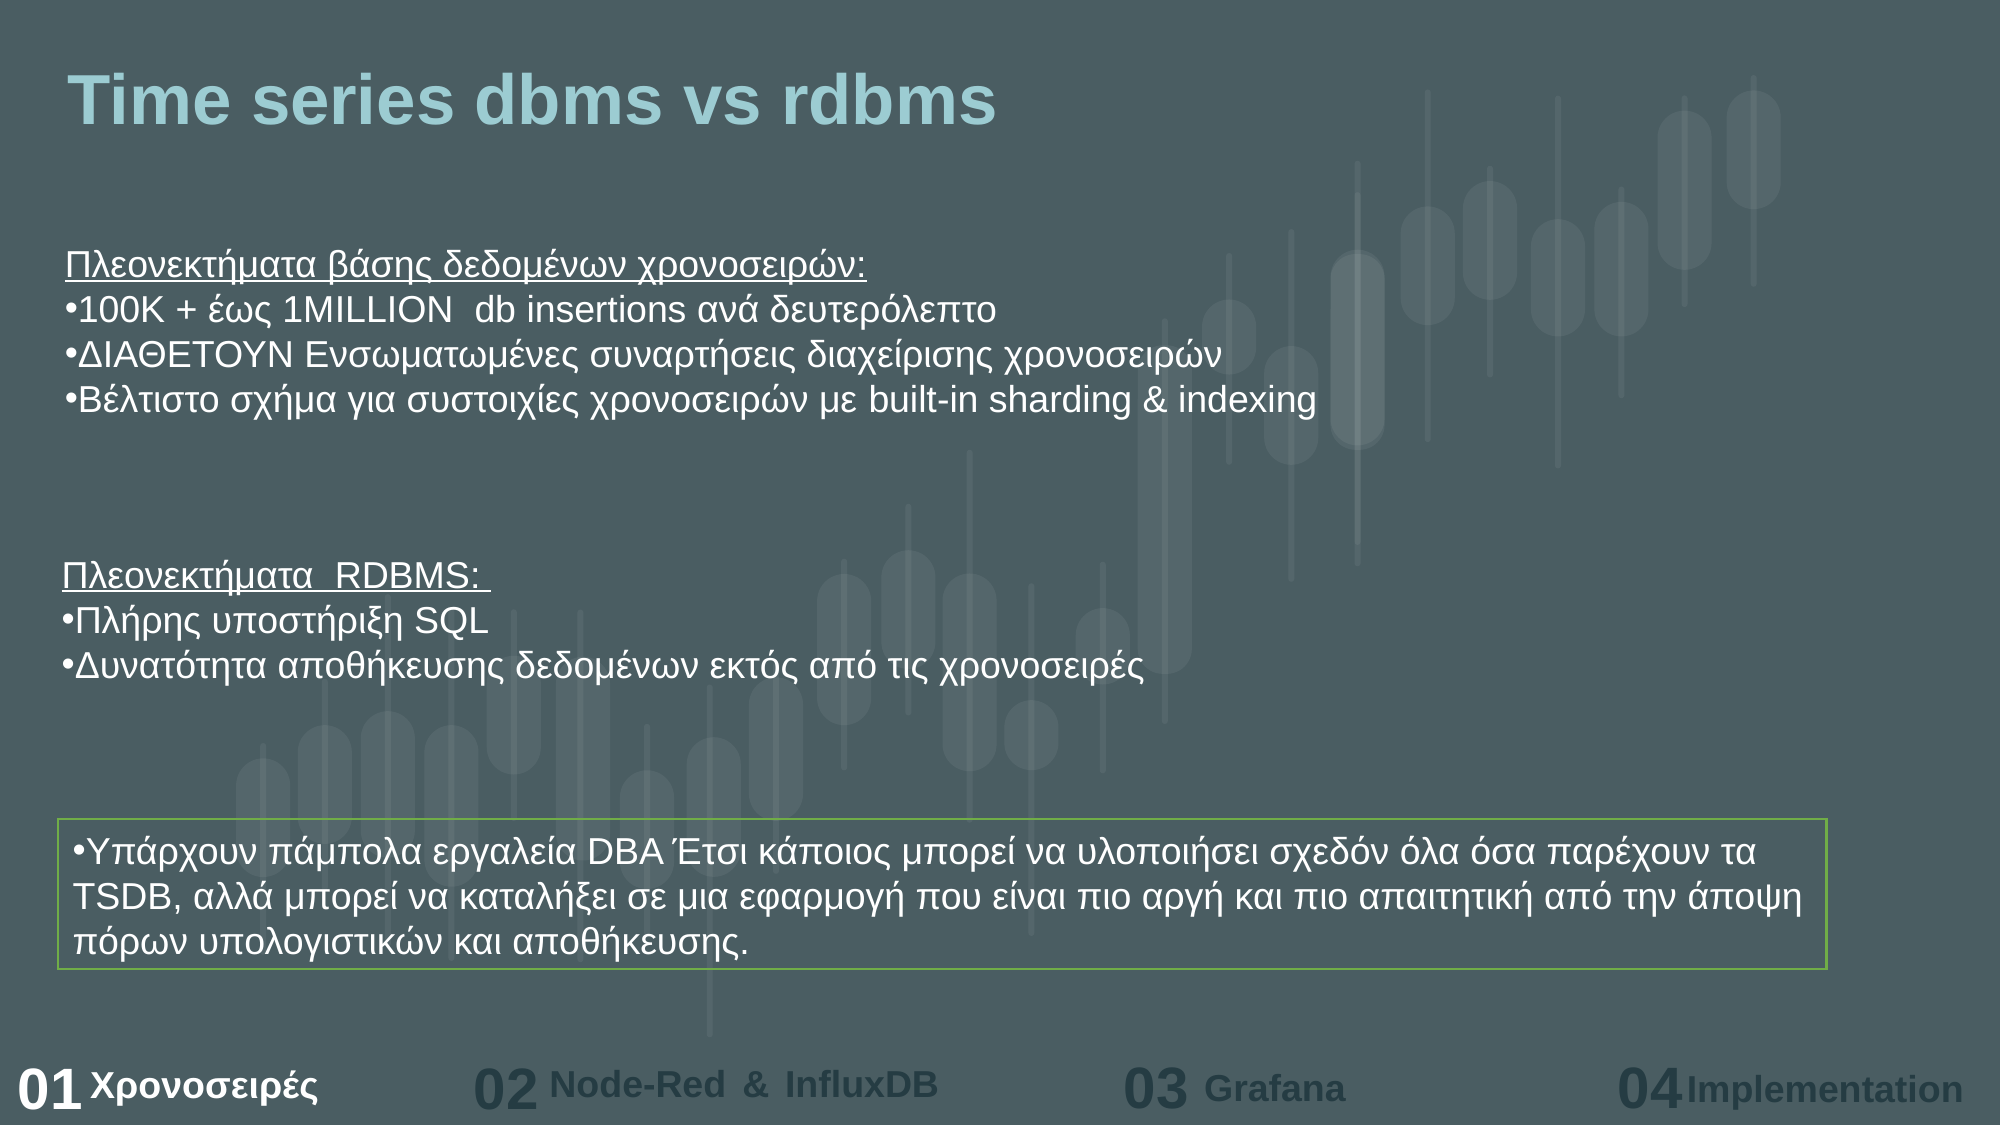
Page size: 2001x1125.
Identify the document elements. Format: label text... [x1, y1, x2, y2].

text_box Υπάρχουν πάμπολα εργαλεία DBA Έτσι κάποιος μπορεί να υλοποιήσει σχεδόν όλα όσα παρέχουν τα TSDB, αλλά μπορεί να καταλήξει σε μια εφαρμογή που είναι πιο αργή και πιο απαιτητική από την άποψη πόρων υπολογιστικών και αποθήκευσης. [57, 818, 1828, 970]
text_box Πλεονεκτήματα RDBMS: Πλήρης υποστήριξη SQL Δυνατότητα αποθήκευσης δεδομένων εκτός από τις χρονοσειρές [46, 498, 1710, 694]
text_box Πλεονεκτήματα βάσης δεδομένων χρονοσειρών: 100K + έως 1MILLION db insertions ανά δευτερόλεπτο ΔΙΑΘΕΤΟΥΝ Ενσωματωμένες συναρτήσεις διαχείρισης χρονοσειρών Βέλτιστο σχήμα για συστοιχίες χρονοσειρών με built-in sharding & indexing [50, 232, 1766, 473]
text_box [0, 1033, 1988, 1125]
text_box Time series dbms vs rdbms [53, 55, 1952, 175]
